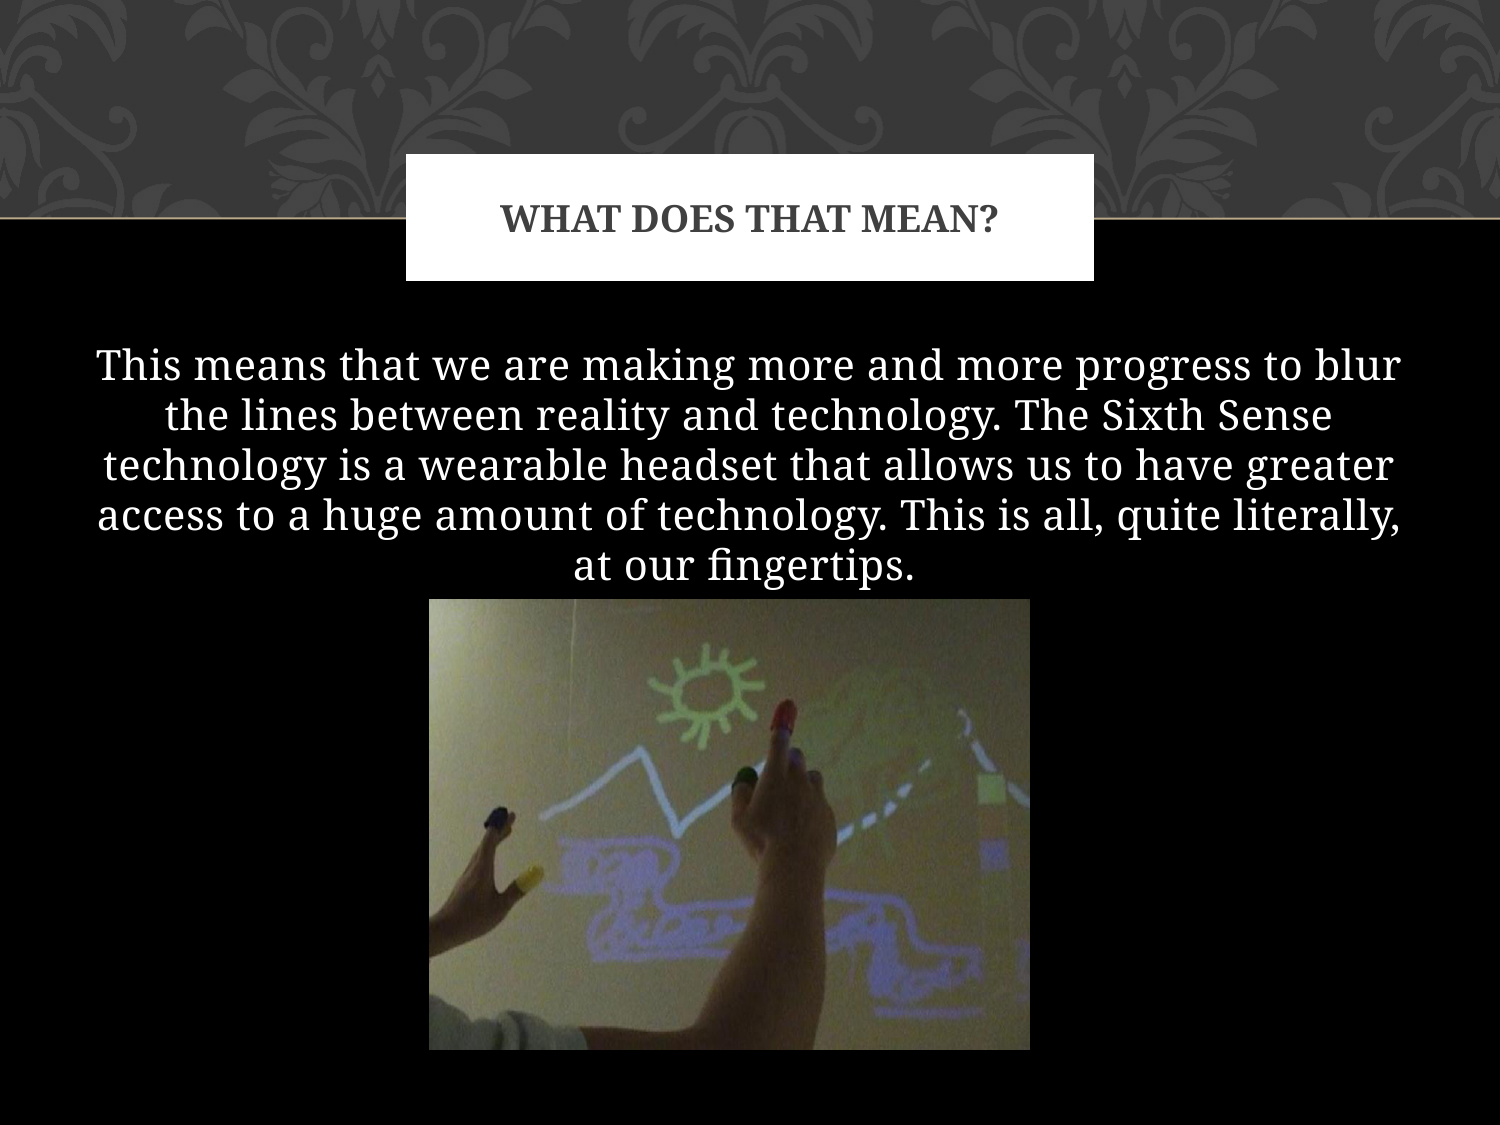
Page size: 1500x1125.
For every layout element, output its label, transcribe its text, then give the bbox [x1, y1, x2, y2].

title What does that mean? [406, 154, 1094, 281]
picture [429, 599, 1030, 1051]
list This means that we are making more and more progress to blur the lines between reality and technology. The Sixth Sense technology is a wearable headset that allows us to have greater access to a huge amount of technology. This is all, quite literally, at our fingertips. [75, 331, 1425, 1000]
